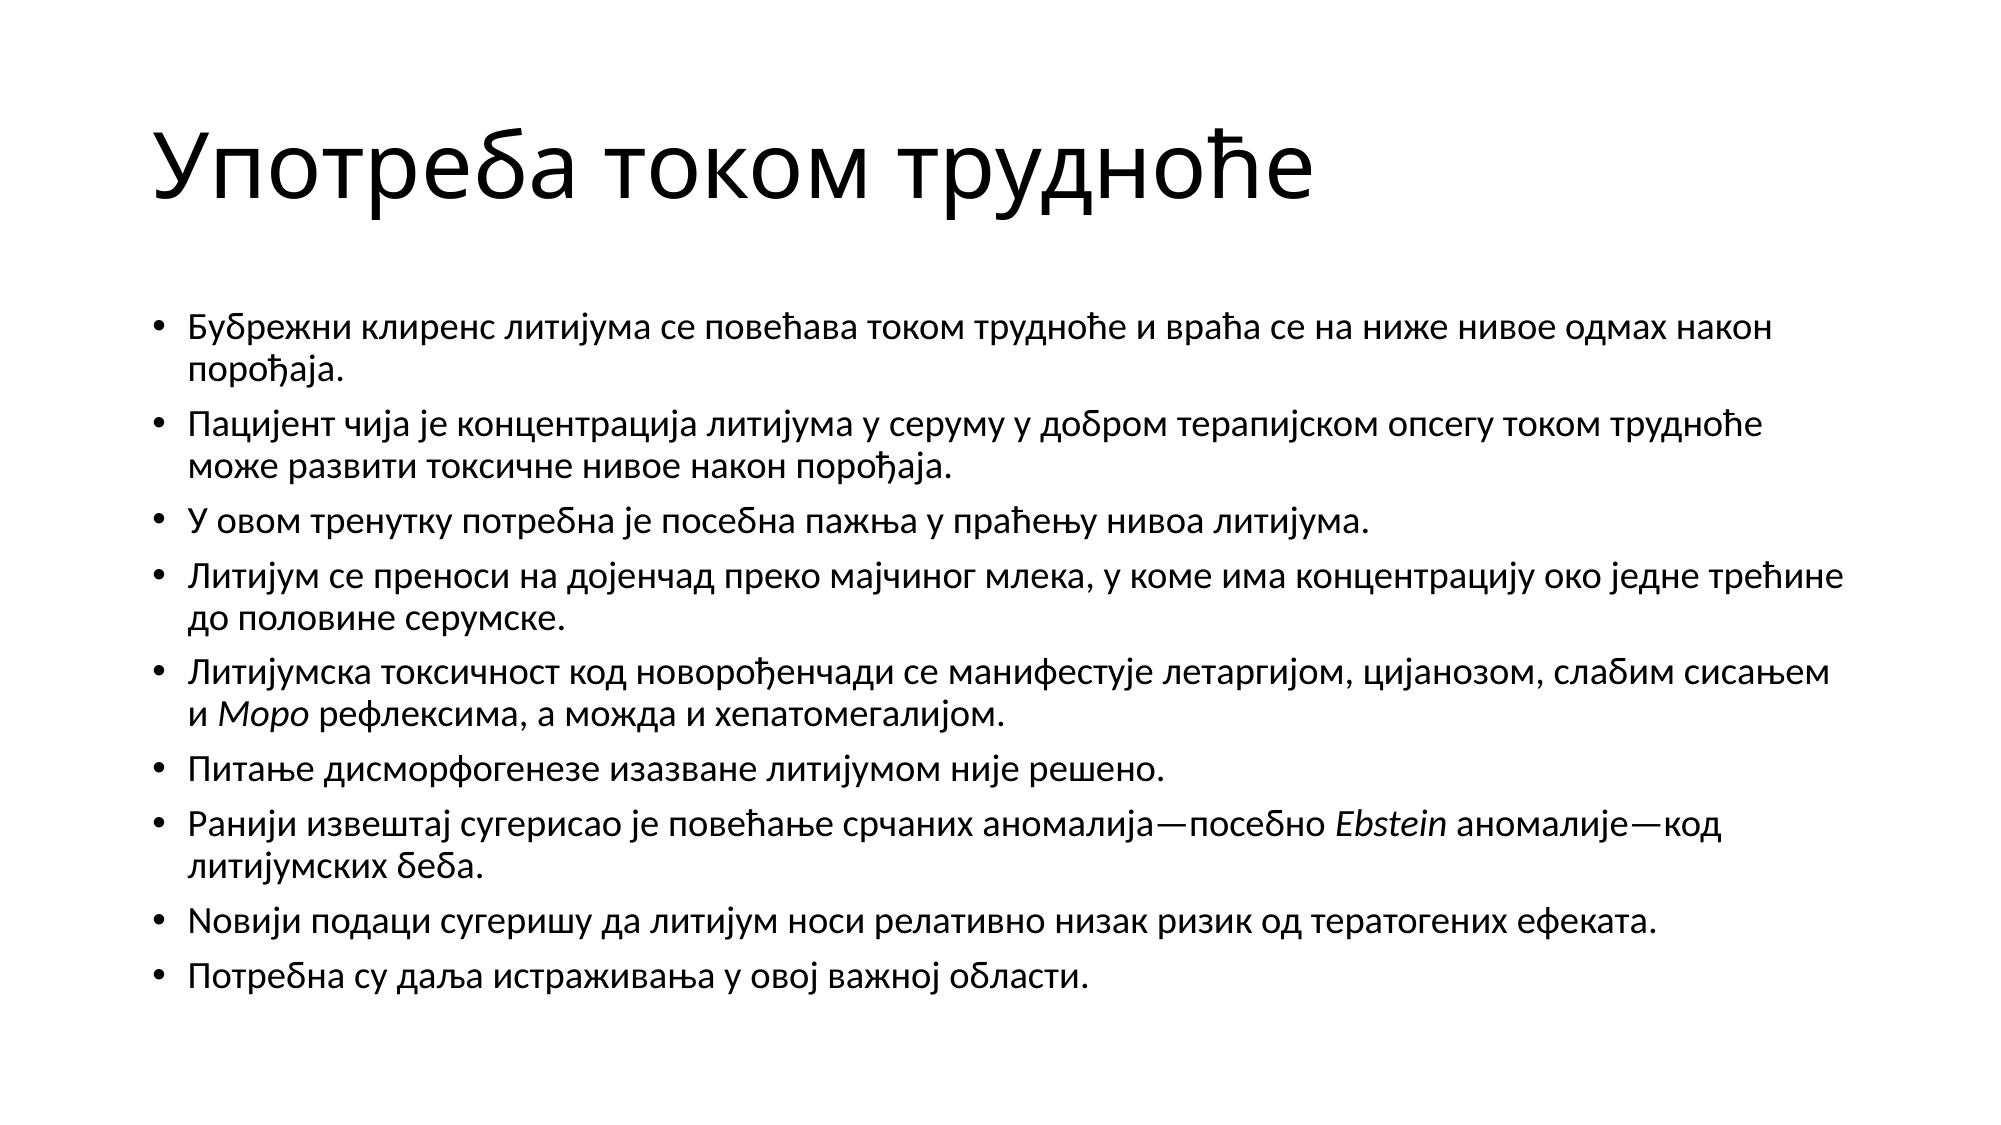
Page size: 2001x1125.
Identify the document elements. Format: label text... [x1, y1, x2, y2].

list Бубрежни клиренс литијума се повећава током трудноће и враћа се на ниже нивое одмах након порођаја. Пацијент чија је концентрација литијума у ​​серуму у добром терапијском опсегу током трудноће може развити токсичне нивое након порођаја. У овом тренутку потребна је посебна пажња у праћењу нивоа литијума. Литијум се преноси на дојенчад преко мајчиног млека, у коме има концентрацију око једне трећине до половине серумске. Литијумска токсичност код новорођенчади се манифестује летаргијом, цијанозом, слабим сисањем и Моро рефлексима, а можда и хепатомегалијом. Питање дисморфогенезе изазване литијумом није решено. Ранији извештај сугерисао је повећање срчаних аномалија—посебно Ebstein аномалије—код литијумских беба. Nовији подаци сугеришу да литијум носи релативно низак ризик од тератогених ефеката. Потребна су даља истраживања у овој важној области. [137, 299, 1863, 1014]
title Употреба током трудноће [137, 59, 1863, 278]
